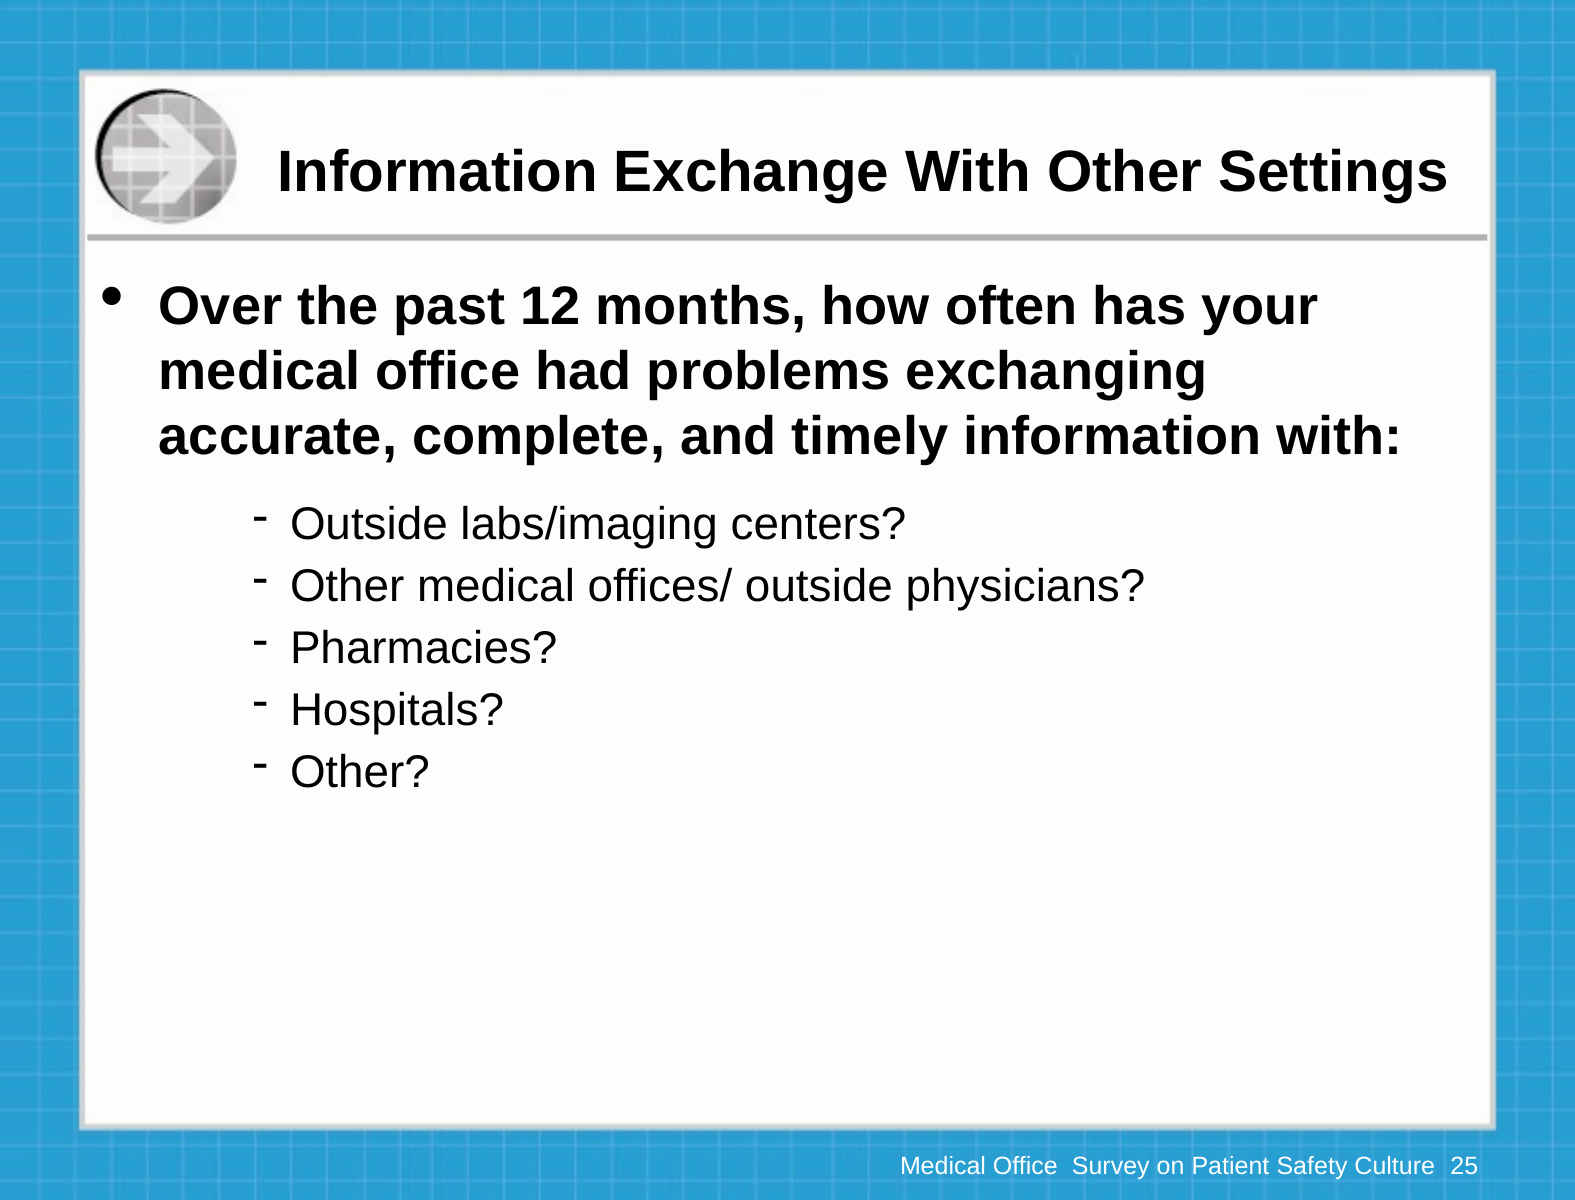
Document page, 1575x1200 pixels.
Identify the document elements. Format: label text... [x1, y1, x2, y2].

list Over the past 12 months, how often has your medical office had problems exchanging accurate, complete, and timely information with: Outside labs/imaging centers? Other medical offices/ outside physicians? Pharmacies? Hospitals? Other? [87, 262, 1476, 1073]
title Information Exchange With Other Settings [262, 87, 1497, 249]
picture [0, 0, 1575, 1200]
